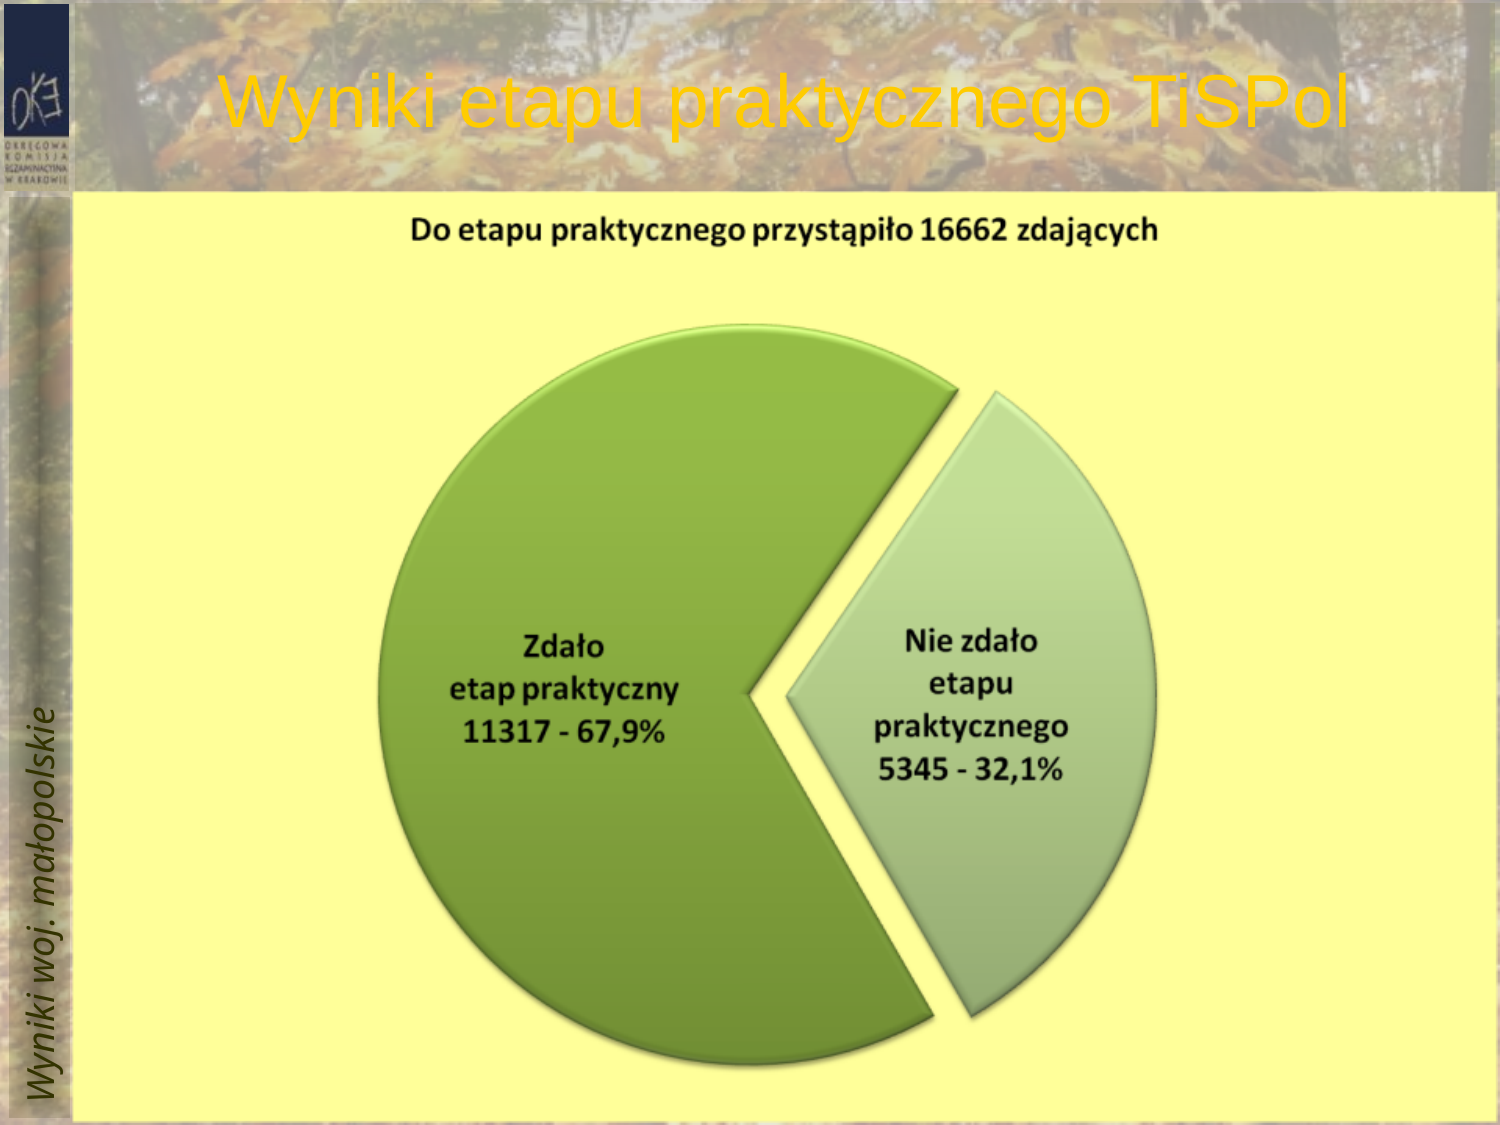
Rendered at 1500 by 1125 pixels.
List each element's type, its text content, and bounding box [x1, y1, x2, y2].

picture [72, 191, 1499, 1123]
text_box Wyniki woj. małopolskie [9, 197, 68, 1118]
title Wyniki etapu praktycznego TiSPol [74, 3, 1495, 191]
